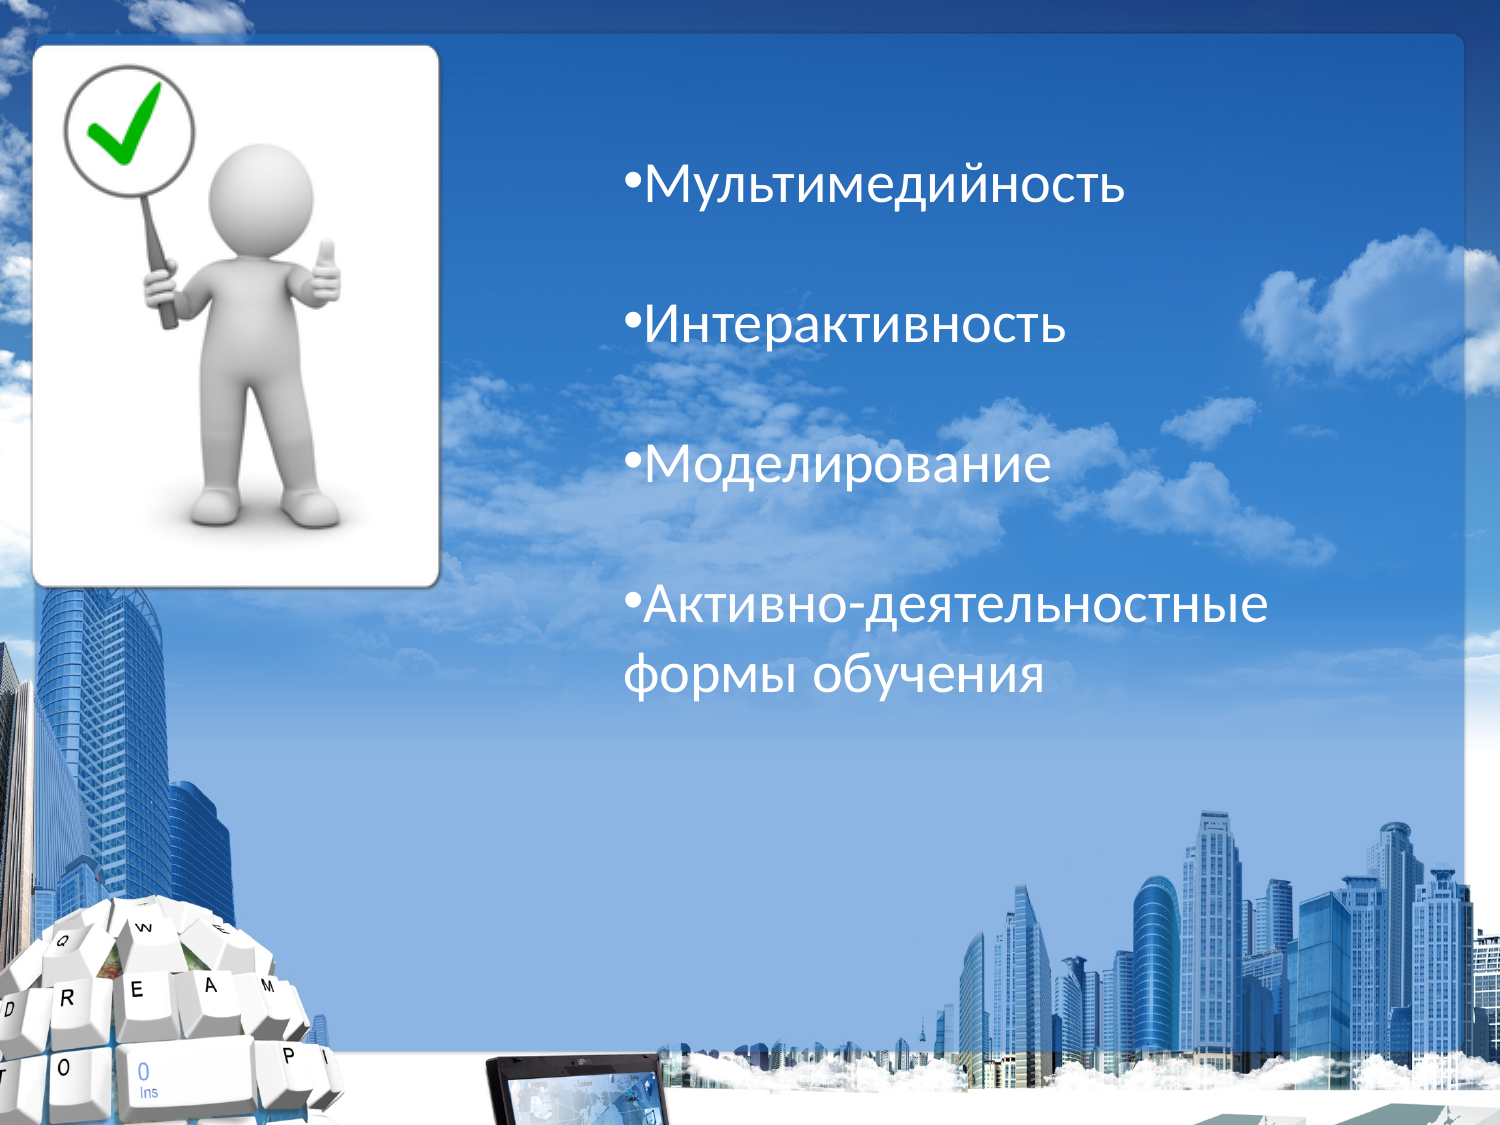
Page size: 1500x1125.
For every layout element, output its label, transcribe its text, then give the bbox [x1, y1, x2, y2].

text_box Мультимедийность Интерактивность Моделирование Активно-деятельностные формы обучения [608, 137, 1388, 712]
picture [0, 0, 1500, 1125]
